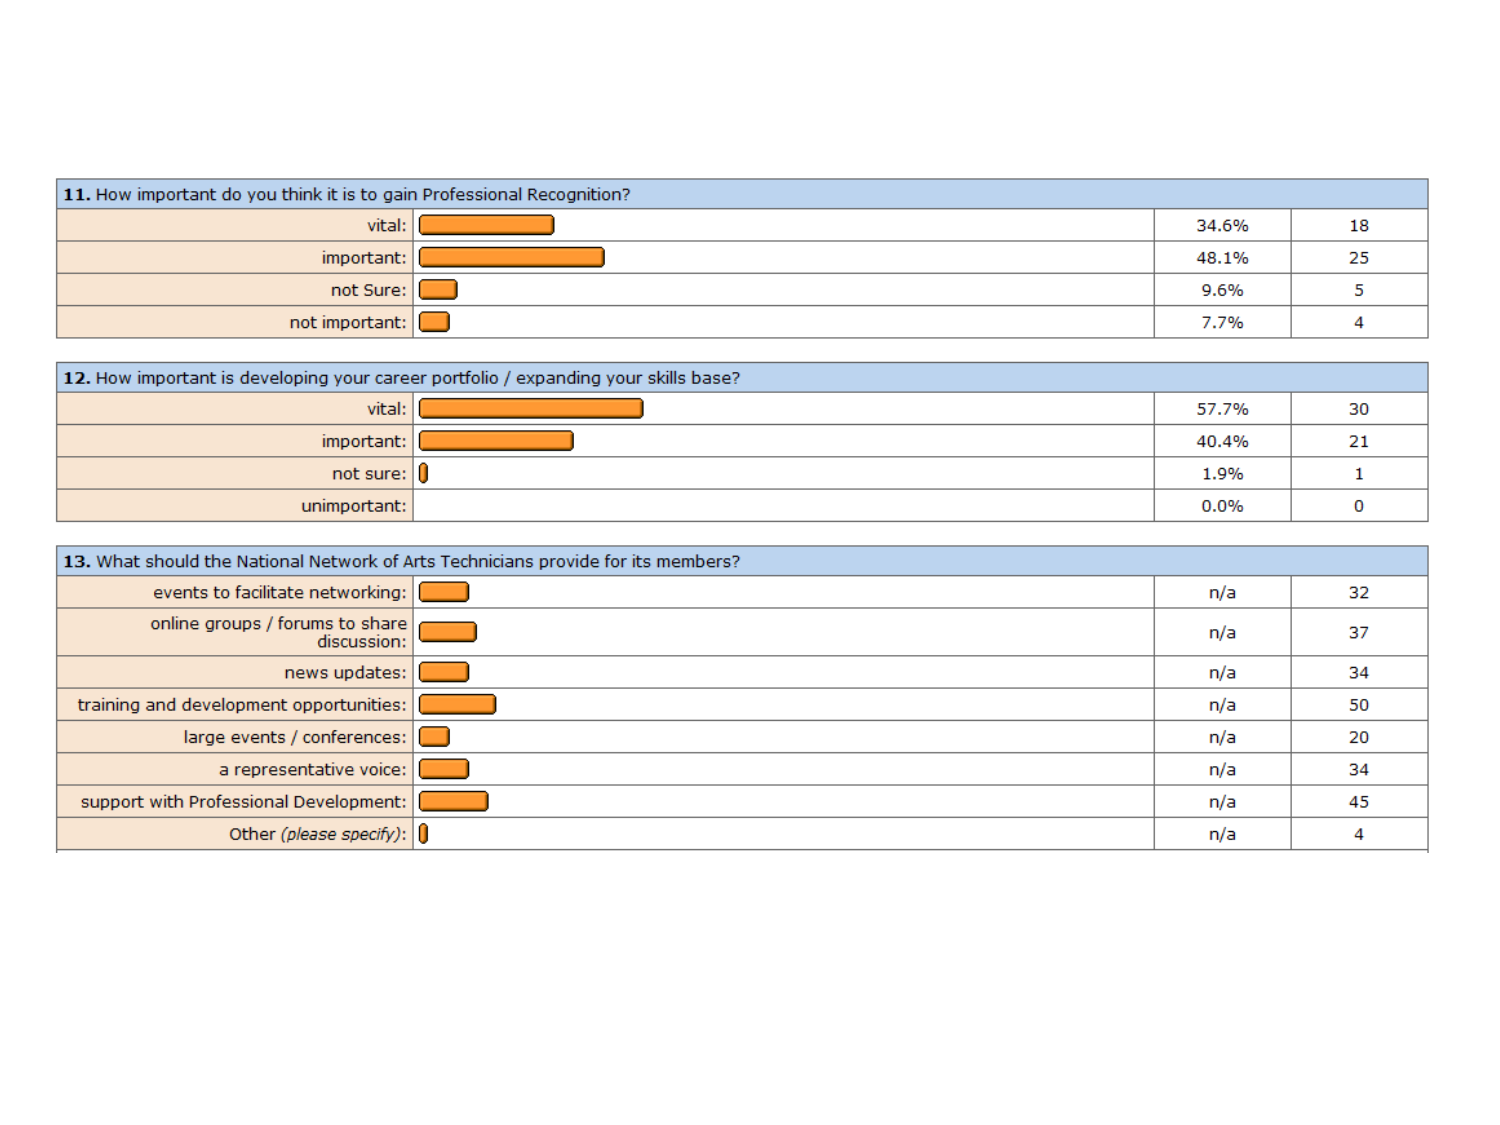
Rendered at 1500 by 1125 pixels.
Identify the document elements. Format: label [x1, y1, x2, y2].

picture [51, 172, 1435, 853]
